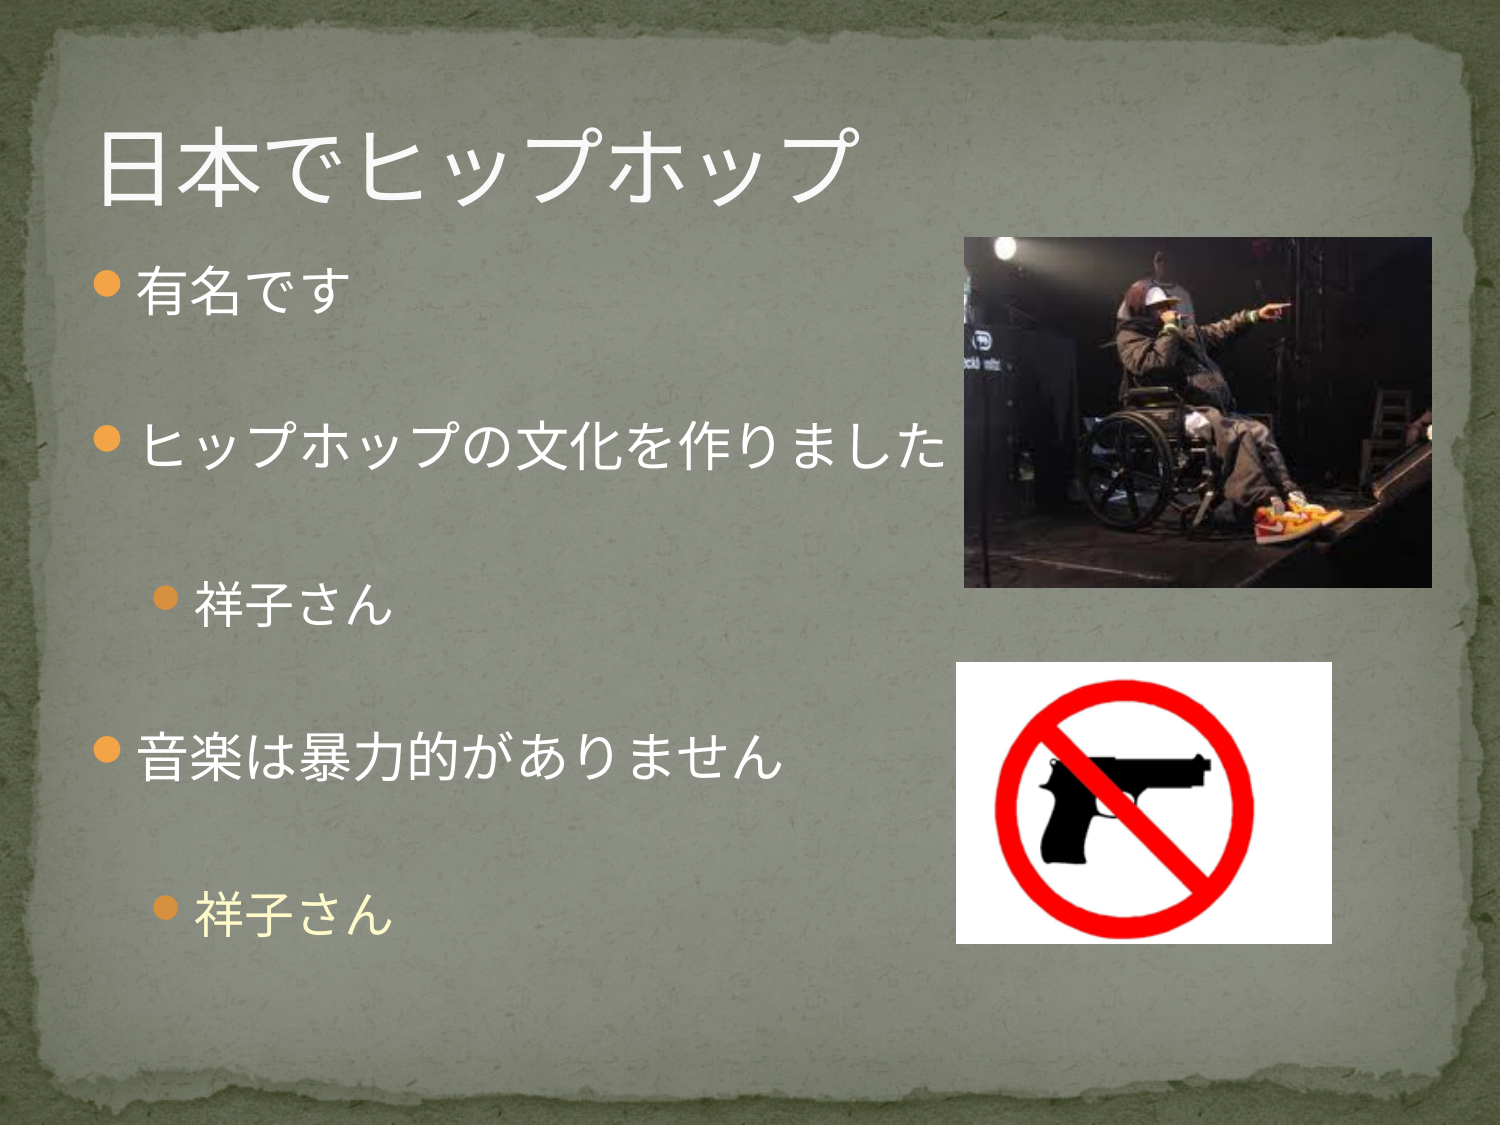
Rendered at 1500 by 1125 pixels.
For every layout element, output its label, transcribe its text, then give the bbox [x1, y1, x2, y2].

list 有名です ヒップホップの文化を作りました 祥子さん 音楽は暴力的がありません 祥子さん [75, 249, 1425, 1000]
title 日本でヒップホップ [74, 24, 1425, 225]
picture [956, 662, 1332, 944]
picture [964, 237, 1432, 588]
